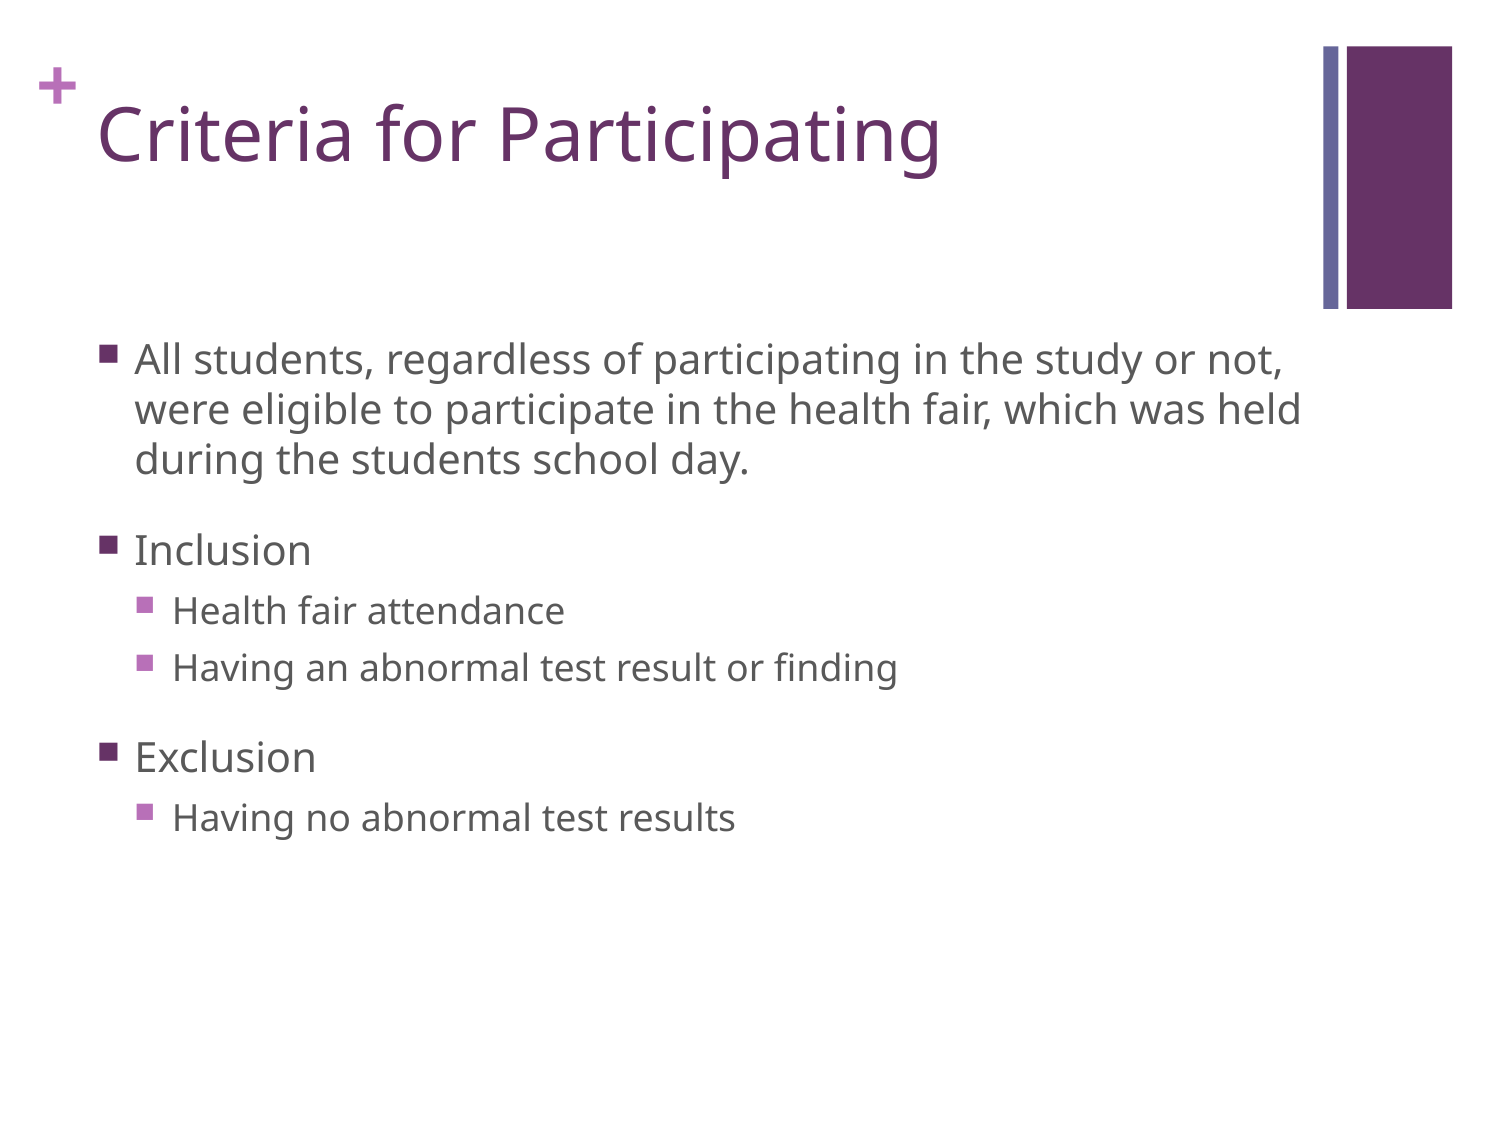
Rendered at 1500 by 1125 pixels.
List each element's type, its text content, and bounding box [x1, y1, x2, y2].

title Criteria for Participating [81, 79, 1322, 263]
list All students, regardless of participating in the study or not, were eligible to participate in the health fair, which was held during the students school day. Inclusion Health fair attendance Having an abnormal test result or finding Exclusion Having no abnormal test results [81, 324, 1322, 1005]
